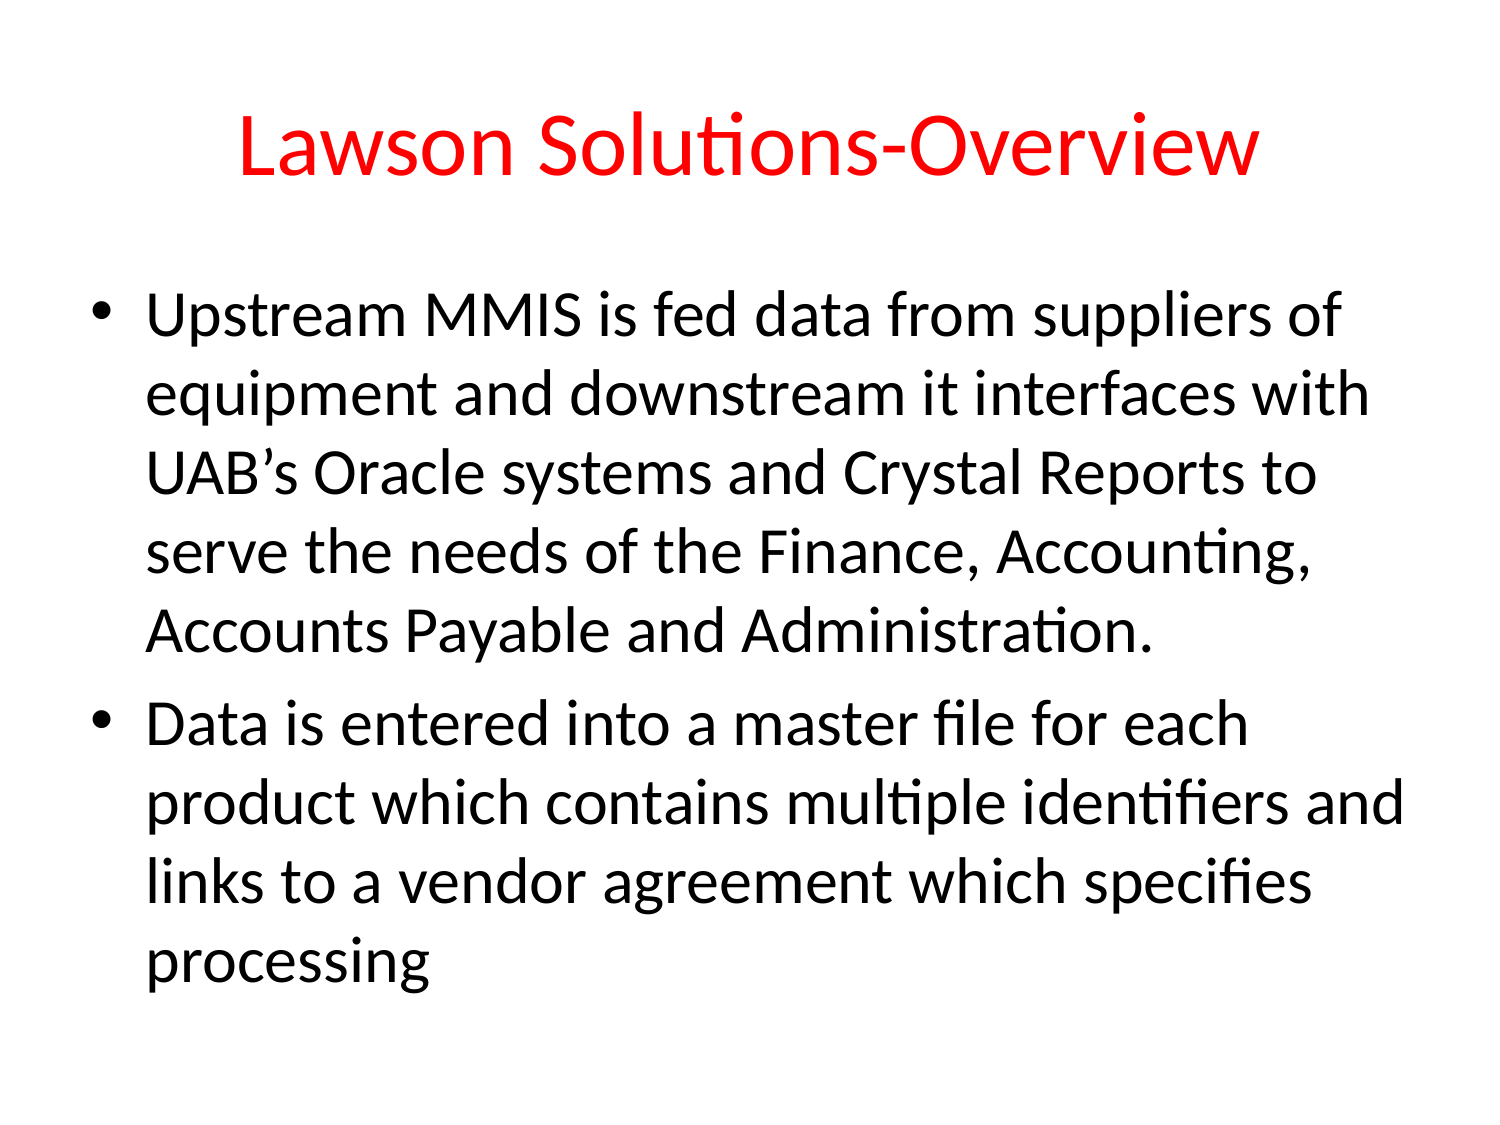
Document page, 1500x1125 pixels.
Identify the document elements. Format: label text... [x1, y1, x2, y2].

title Lawson Solutions-Overview [75, 45, 1425, 233]
list Upstream MMIS is fed data from suppliers of equipment and downstream it interfaces with UAB’s Oracle systems and Crystal Reports to serve the needs of the Finance, Accounting, Accounts Payable and Administration. Data is entered into a master file for each product which contains multiple identifiers and links to a vendor agreement which specifies processing [75, 262, 1425, 1005]
